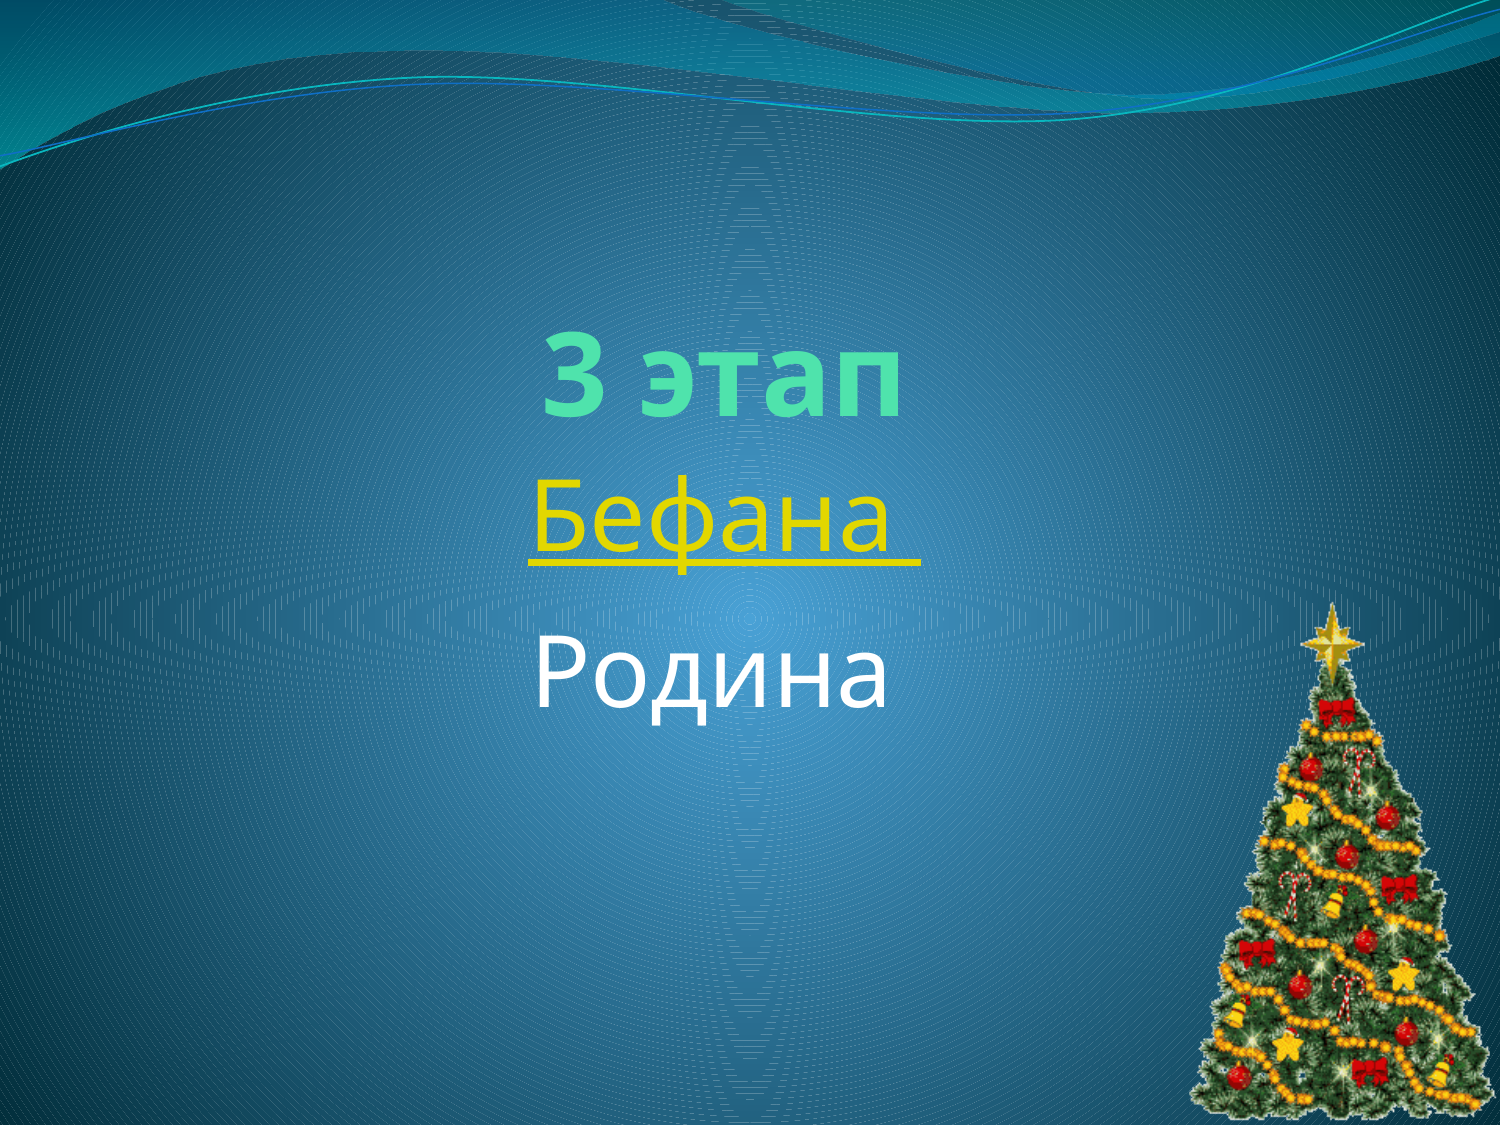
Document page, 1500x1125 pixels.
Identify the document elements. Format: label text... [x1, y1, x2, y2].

picture [1163, 593, 1500, 1125]
title [1156, 594, 1163, 692]
list Бефана Родина [86, 443, 1362, 692]
title 3 этап [86, 216, 1362, 440]
